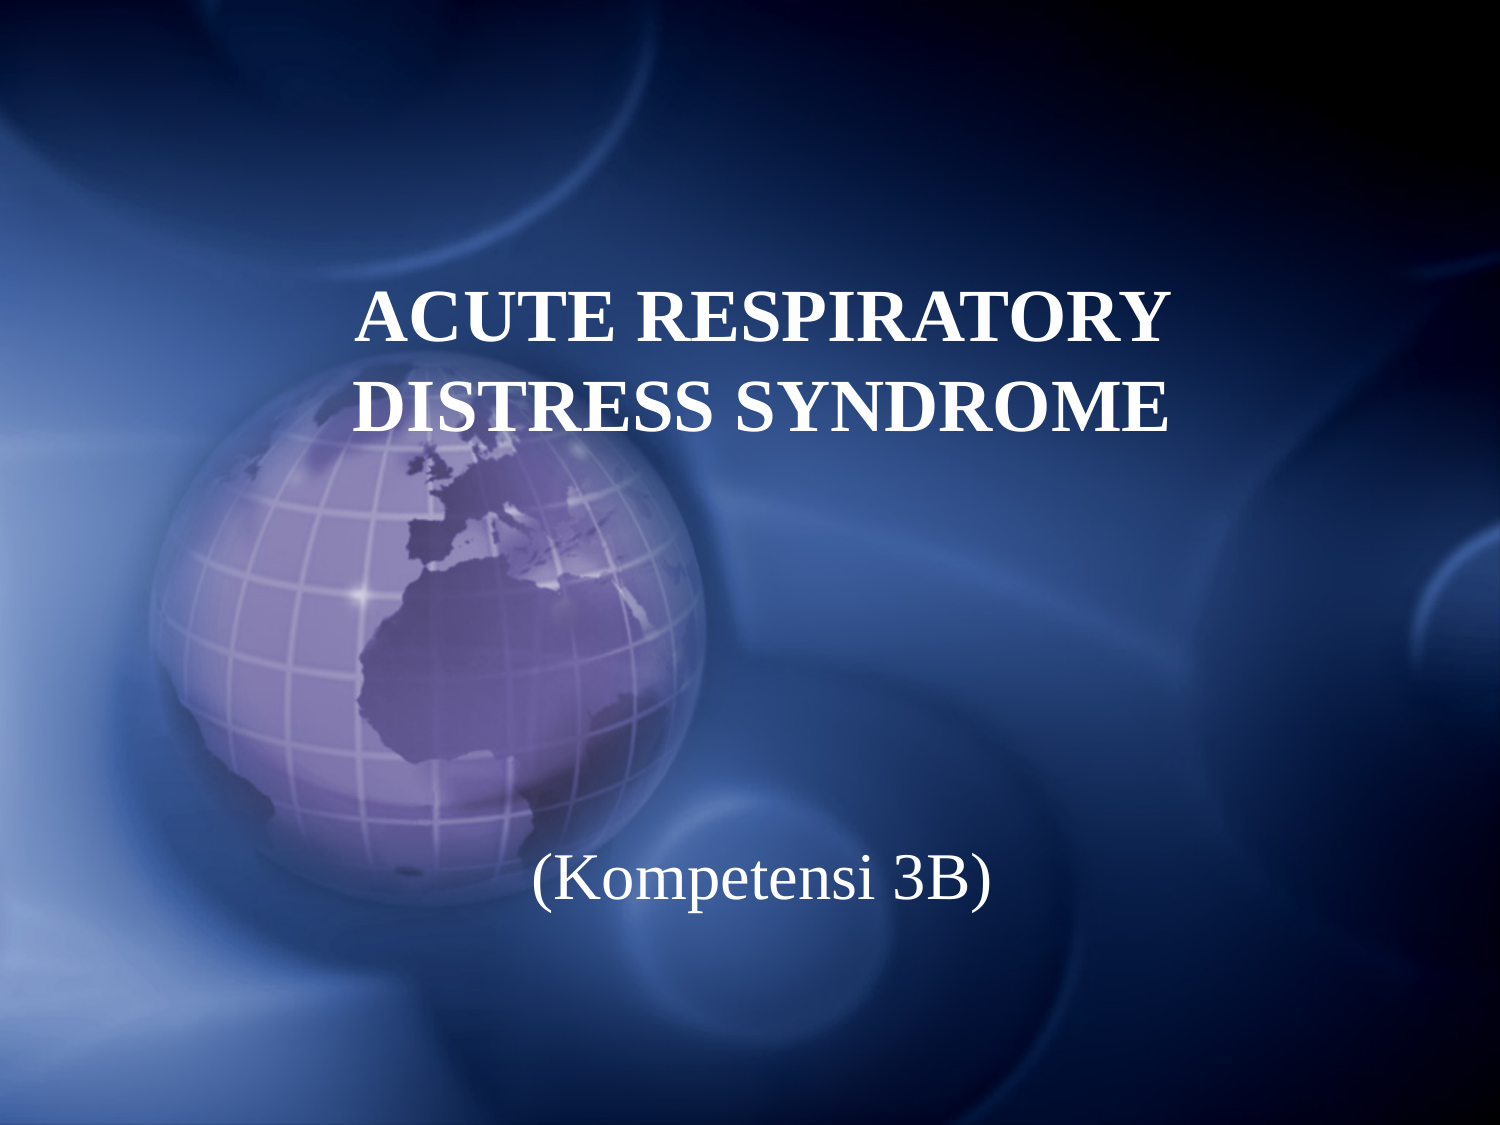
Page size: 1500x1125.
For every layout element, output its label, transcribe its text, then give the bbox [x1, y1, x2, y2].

picture [0, 0, 1500, 1125]
subtitle (Kompetensi 3B) [237, 824, 1288, 988]
title ACUTE RESPIRATORY DISTRESS SYNDROME [162, 187, 1363, 526]
